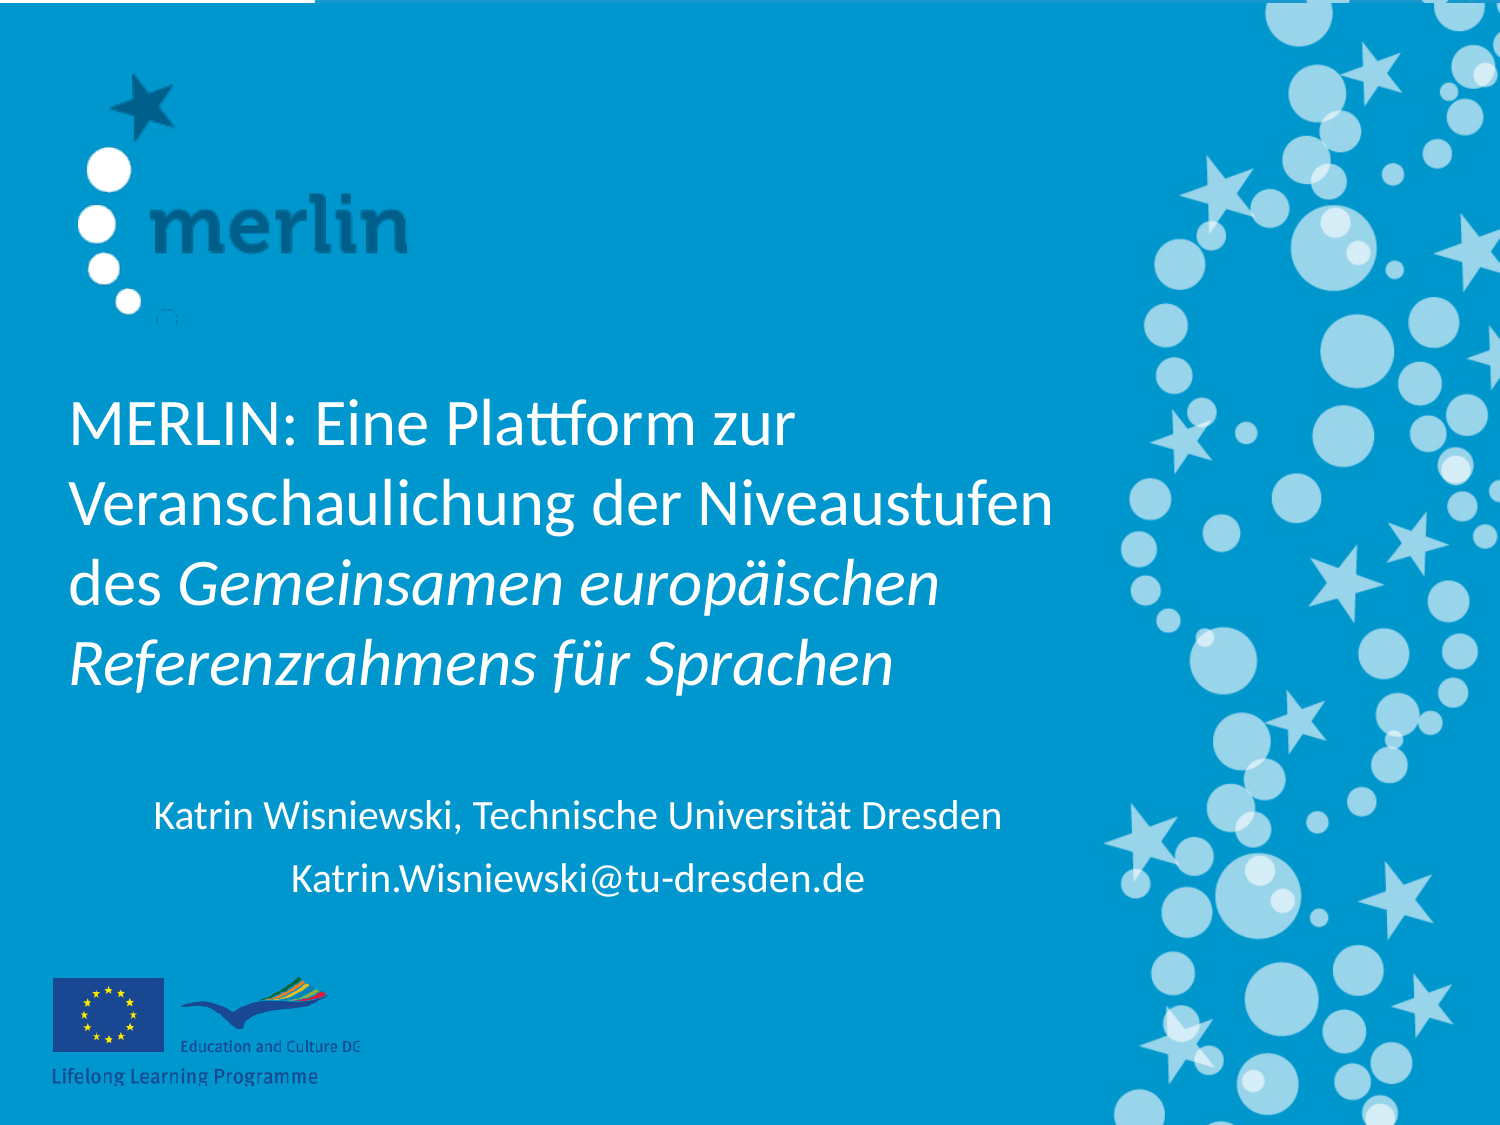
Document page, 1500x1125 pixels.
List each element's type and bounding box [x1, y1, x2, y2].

picture [1398, 362, 1442, 405]
picture [799, 872, 809, 891]
picture [864, 803, 885, 828]
picture [1342, 44, 1400, 104]
picture [116, 289, 141, 315]
picture [326, 653, 354, 685]
picture [1121, 532, 1157, 567]
picture [411, 809, 422, 829]
picture [744, 480, 751, 486]
picture [546, 872, 557, 892]
picture [600, 877, 607, 888]
picture [1371, 693, 1442, 783]
picture [588, 413, 617, 445]
picture [778, 560, 785, 566]
picture [400, 866, 434, 891]
picture [188, 991, 316, 1028]
picture [313, 809, 324, 829]
picture [471, 872, 481, 891]
picture [968, 480, 986, 524]
picture [513, 653, 535, 685]
picture [831, 653, 857, 685]
picture [74, 403, 119, 444]
picture [1359, 863, 1432, 938]
picture [304, 654, 324, 684]
picture [607, 874, 613, 885]
picture [715, 414, 736, 444]
picture [87, 147, 131, 192]
picture [253, 493, 276, 525]
picture [79, 205, 116, 243]
picture [712, 872, 729, 892]
picture [140, 573, 159, 605]
picture [610, 654, 630, 684]
picture [1190, 627, 1257, 694]
picture [775, 574, 783, 604]
picture [531, 801, 536, 828]
picture [177, 820, 186, 829]
picture [629, 493, 656, 525]
picture [705, 573, 735, 615]
picture [480, 653, 507, 684]
picture [778, 413, 794, 444]
picture [912, 483, 930, 525]
picture [284, 479, 309, 524]
picture [361, 639, 388, 684]
picture [533, 573, 560, 604]
picture [106, 573, 133, 605]
picture [1448, 492, 1477, 521]
picture [1245, 962, 1318, 1036]
picture [497, 413, 521, 445]
picture [1156, 609, 1180, 632]
picture [843, 559, 870, 604]
picture [924, 809, 936, 829]
picture [728, 810, 743, 828]
picture [160, 493, 184, 525]
picture [72, 643, 101, 684]
picture [1310, 909, 1328, 927]
picture [1447, 99, 1483, 135]
picture [491, 809, 508, 829]
picture [1321, 314, 1394, 388]
picture [576, 654, 603, 685]
picture [380, 810, 406, 828]
picture [1371, 1042, 1412, 1083]
picture [448, 872, 460, 892]
picture [243, 403, 276, 444]
picture [195, 803, 206, 829]
picture [820, 809, 835, 829]
picture [584, 809, 595, 829]
picture [771, 872, 787, 892]
picture [639, 809, 656, 829]
picture [559, 809, 569, 828]
picture [903, 809, 919, 829]
picture [582, 573, 608, 605]
picture [444, 479, 469, 524]
picture [0, 0, 1500, 46]
picture [265, 803, 299, 828]
picture [937, 494, 962, 525]
picture [373, 873, 378, 891]
picture [1441, 83, 1458, 101]
picture [664, 493, 680, 524]
picture [563, 864, 576, 891]
picture [889, 493, 908, 525]
picture [739, 573, 767, 605]
picture [1203, 514, 1240, 552]
picture [1211, 1121, 1231, 1125]
picture [781, 809, 793, 829]
picture [319, 403, 343, 444]
picture [1152, 398, 1216, 472]
picture [846, 872, 863, 892]
picture [181, 562, 216, 605]
picture [797, 639, 824, 684]
picture [1334, 945, 1384, 995]
picture [157, 803, 173, 828]
picture [286, 416, 293, 423]
picture [1313, 406, 1374, 467]
picture [340, 574, 348, 604]
picture [625, 810, 634, 828]
picture [839, 803, 850, 829]
picture [990, 809, 999, 828]
picture [427, 801, 441, 828]
picture [1386, 261, 1404, 279]
picture [648, 574, 668, 604]
picture [952, 801, 956, 828]
picture [733, 872, 745, 892]
picture [821, 493, 845, 525]
picture [287, 438, 293, 445]
picture [242, 810, 251, 828]
picture [465, 873, 469, 891]
picture [254, 573, 300, 604]
picture [307, 573, 333, 605]
picture [448, 653, 474, 685]
picture [162, 403, 190, 444]
picture [348, 872, 358, 891]
picture [189, 654, 209, 684]
picture [514, 493, 539, 524]
picture [395, 653, 441, 684]
picture [54, 979, 163, 1051]
picture [448, 573, 494, 604]
picture [769, 653, 792, 685]
picture [1162, 887, 1212, 938]
picture [222, 573, 248, 605]
picture [704, 810, 713, 828]
picture [495, 872, 512, 892]
picture [619, 801, 624, 828]
picture [130, 403, 154, 444]
picture [743, 414, 768, 445]
picture [385, 479, 390, 524]
picture [855, 494, 880, 525]
picture [401, 494, 406, 524]
picture [1155, 239, 1205, 289]
picture [106, 653, 132, 685]
picture [235, 810, 239, 828]
picture [788, 573, 810, 605]
picture [360, 809, 377, 829]
picture [387, 573, 409, 605]
picture [1438, 678, 1468, 707]
picture [137, 640, 157, 692]
picture [1272, 474, 1321, 523]
picture [788, 493, 815, 525]
picture [1216, 853, 1301, 939]
picture [712, 654, 732, 684]
picture [350, 400, 357, 406]
picture [400, 480, 407, 486]
picture [528, 400, 586, 445]
picture [642, 873, 657, 892]
picture [1452, 45, 1497, 88]
picture [1131, 576, 1161, 605]
picture [1144, 304, 1188, 347]
picture [194, 493, 219, 524]
picture [1235, 422, 1257, 444]
picture [1435, 215, 1500, 291]
picture [1283, 65, 1361, 199]
picture [1335, 1064, 1371, 1100]
picture [1473, 525, 1497, 548]
picture [1156, 358, 1192, 394]
picture [330, 810, 335, 828]
picture [314, 872, 329, 892]
picture [512, 809, 525, 829]
picture [379, 873, 388, 891]
picture [699, 872, 709, 891]
picture [962, 809, 978, 829]
picture [940, 809, 951, 829]
picture [627, 866, 637, 892]
picture [292, 978, 300, 985]
picture [333, 866, 343, 892]
picture [1410, 416, 1446, 452]
picture [1409, 298, 1459, 348]
picture [760, 864, 765, 891]
picture [336, 810, 345, 828]
picture [501, 573, 527, 605]
picture [1348, 787, 1376, 816]
picture [1291, 206, 1377, 291]
picture [399, 413, 426, 445]
picture [677, 653, 707, 695]
picture [1106, 805, 1214, 898]
picture [1266, 692, 1325, 753]
picture [294, 866, 310, 891]
picture [140, 493, 156, 524]
picture [1307, 812, 1329, 833]
picture [600, 809, 613, 829]
picture [1362, 1095, 1398, 1125]
picture [1207, 713, 1285, 847]
picture [824, 872, 835, 892]
picture [1181, 157, 1289, 250]
picture [1428, 581, 1469, 622]
picture [343, 560, 350, 566]
picture [350, 494, 375, 525]
picture [1392, 975, 1451, 1036]
picture [649, 413, 692, 444]
picture [351, 414, 356, 444]
picture [450, 403, 477, 444]
picture [1388, 514, 1446, 574]
picture [414, 493, 437, 525]
picture [474, 803, 492, 828]
picture [1024, 493, 1049, 524]
picture [88, 253, 120, 284]
picture [615, 574, 642, 605]
picture [594, 479, 621, 525]
picture [835, 864, 840, 891]
picture [757, 494, 783, 524]
picture [734, 653, 762, 685]
picture [702, 483, 735, 524]
picture [484, 399, 489, 444]
picture [877, 573, 903, 605]
picture [1490, 480, 1500, 502]
picture [179, 809, 191, 828]
picture [688, 864, 692, 891]
picture [313, 993, 324, 1000]
picture [366, 413, 391, 444]
picture [1442, 634, 1478, 669]
picture [746, 809, 763, 829]
picture [1446, 394, 1488, 435]
picture [157, 653, 183, 685]
picture [413, 573, 441, 605]
picture [515, 873, 542, 891]
picture [671, 803, 691, 829]
picture [647, 642, 674, 685]
picture [228, 493, 247, 525]
picture [863, 653, 890, 684]
picture [1323, 1010, 1366, 1053]
picture [806, 803, 817, 829]
picture [745, 494, 750, 524]
picture [555, 640, 575, 692]
picture [815, 573, 838, 605]
picture [276, 654, 301, 684]
picture [290, 982, 307, 992]
picture [71, 559, 98, 605]
picture [537, 809, 547, 828]
picture [1493, 33, 1500, 56]
picture [676, 872, 687, 892]
picture [317, 493, 341, 525]
picture [1142, 1006, 1223, 1083]
picture [670, 573, 699, 605]
picture [211, 809, 221, 828]
picture [227, 403, 232, 444]
picture [1358, 628, 1409, 679]
picture [547, 493, 574, 536]
picture [909, 573, 936, 604]
picture [1382, 164, 1404, 185]
picture [793, 873, 797, 891]
picture [1114, 1089, 1164, 1125]
picture [1151, 952, 1195, 995]
picture [105, 493, 132, 525]
picture [212, 653, 238, 685]
picture [243, 653, 270, 684]
picture [1310, 546, 1381, 621]
picture [1423, 139, 1452, 168]
picture [625, 413, 641, 444]
picture [890, 810, 894, 828]
picture [1469, 327, 1500, 389]
picture [989, 493, 1016, 525]
picture [553, 810, 557, 828]
picture [70, 483, 104, 524]
picture [1438, 447, 1473, 485]
picture [354, 573, 381, 604]
picture [198, 403, 219, 444]
picture [479, 494, 504, 525]
picture [698, 810, 703, 828]
picture [1237, 1053, 1298, 1115]
picture [1130, 479, 1171, 520]
picture [749, 872, 760, 892]
picture [768, 809, 778, 828]
